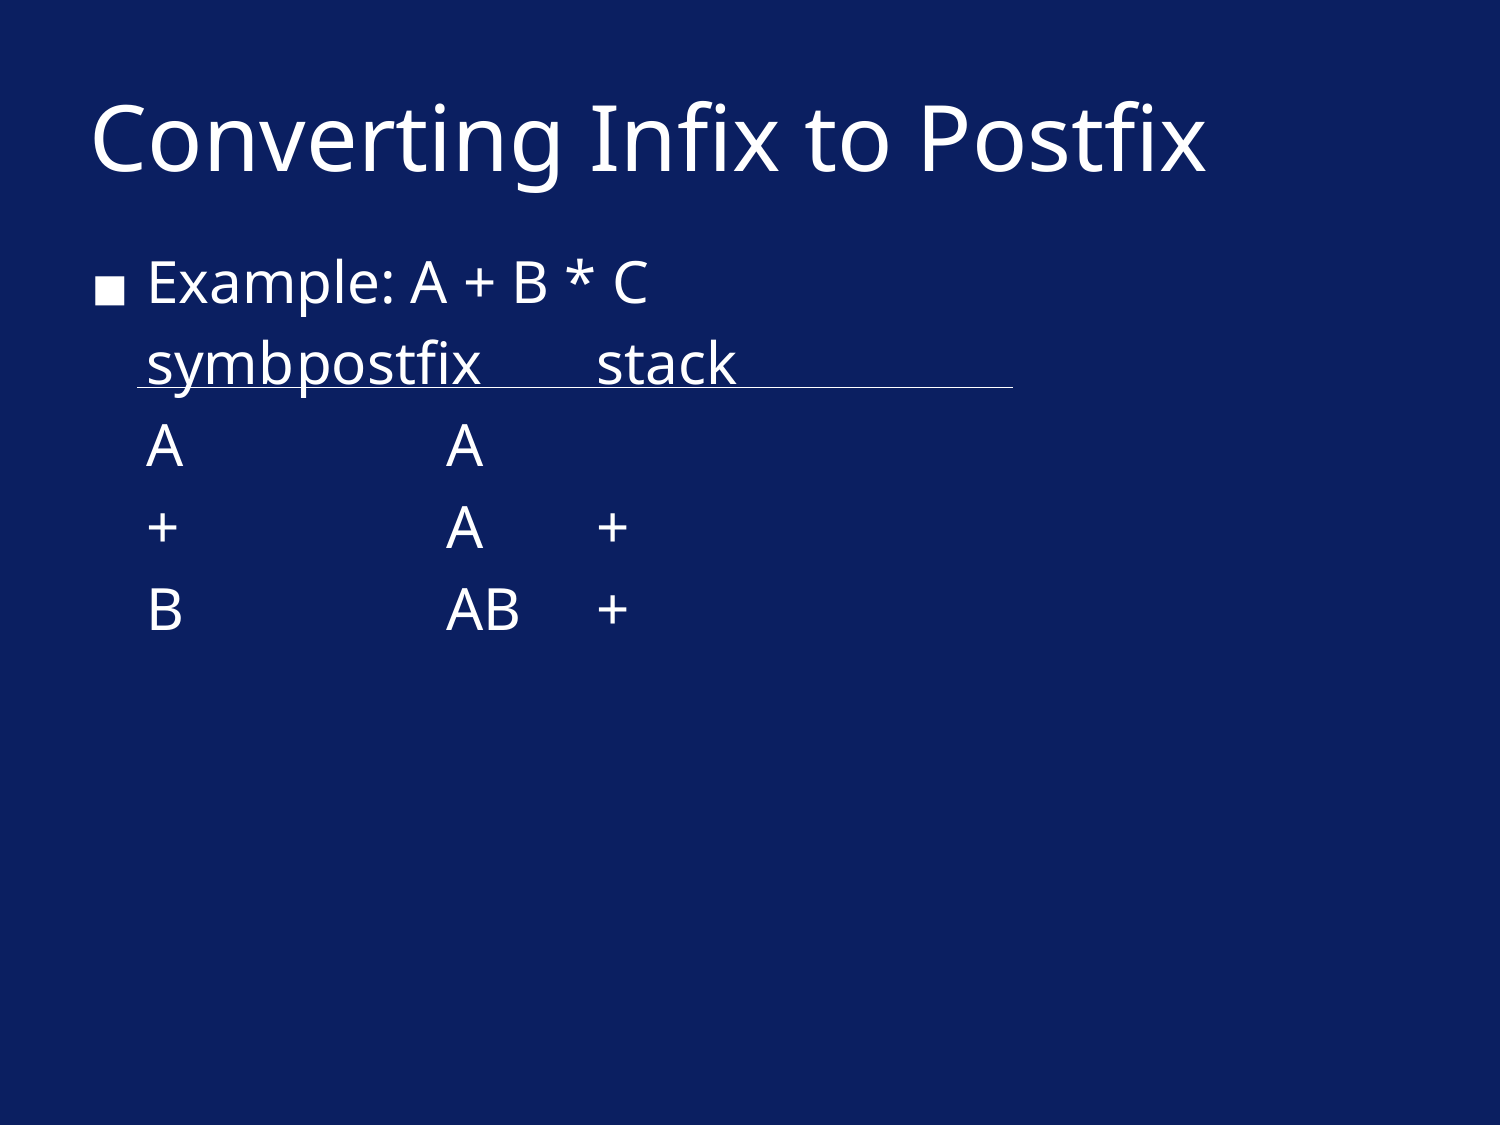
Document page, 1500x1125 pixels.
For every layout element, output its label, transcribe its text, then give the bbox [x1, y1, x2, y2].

list Example: A + B * C symb postfix stack A A + A + B AB + [75, 237, 1425, 988]
title Converting Infix to Postfix [74, 59, 1425, 210]
